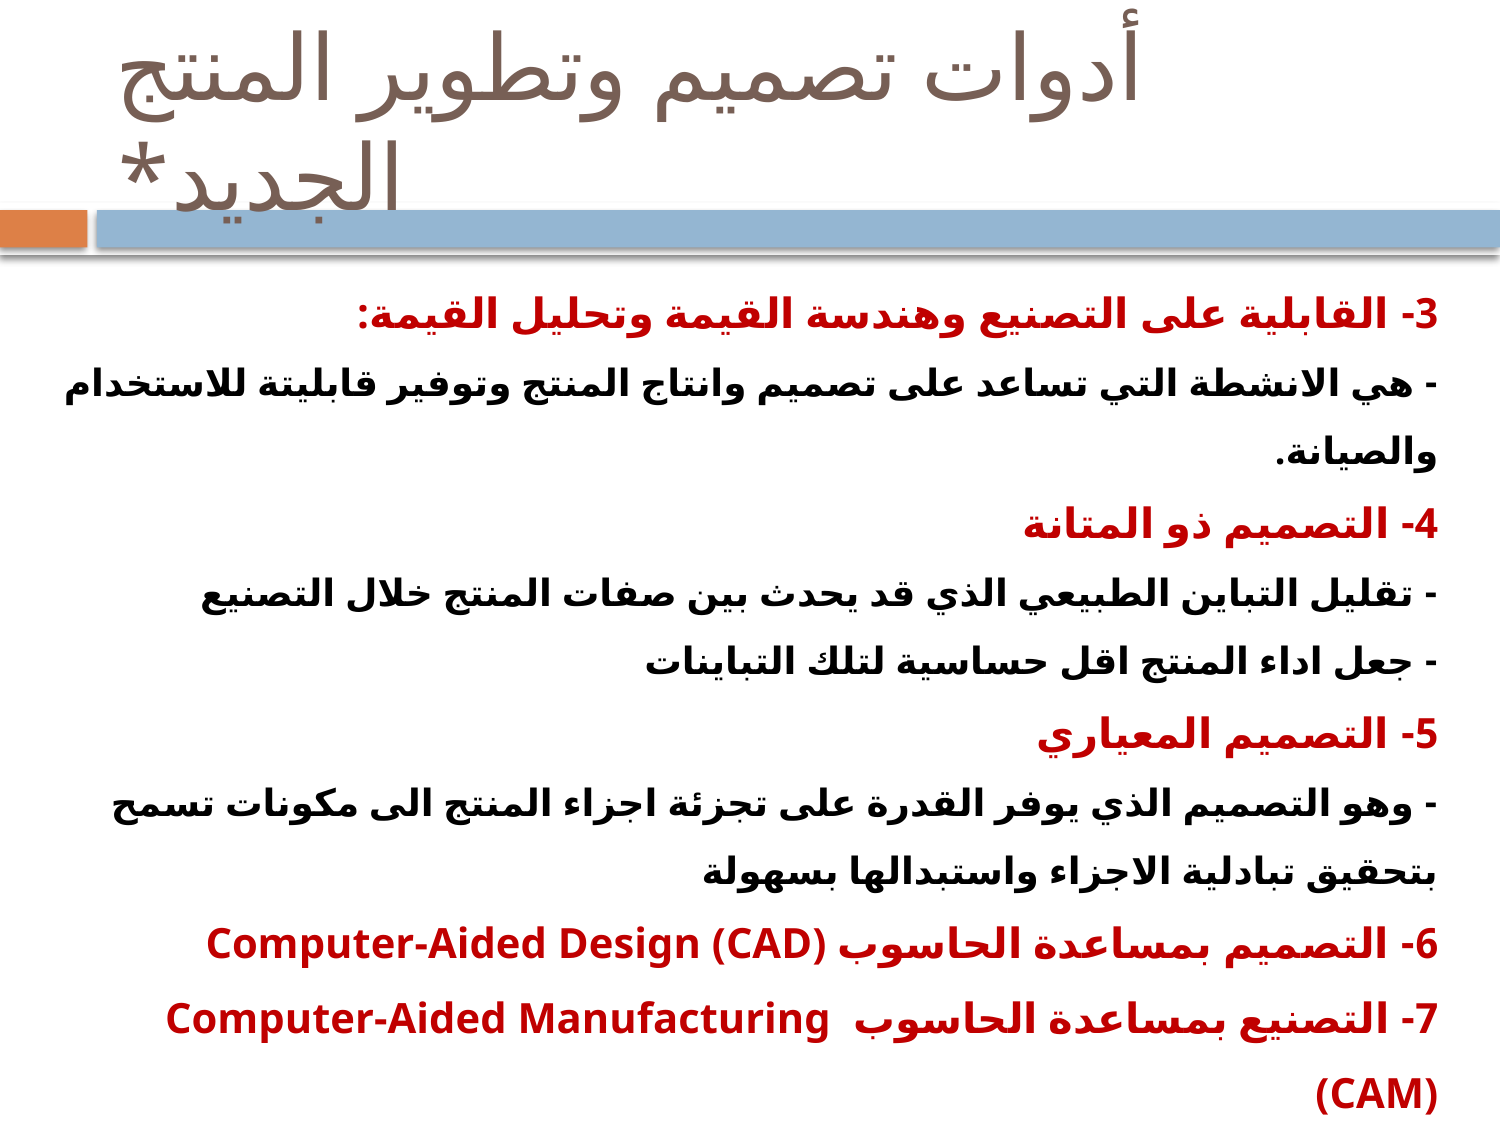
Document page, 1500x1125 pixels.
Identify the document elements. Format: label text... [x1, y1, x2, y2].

title أدوات تصميم وتطوير المنتج الجديد* [100, 37, 1438, 200]
text_box 3- القابلية على التصنيع وهندسة القيمة وتحليل القيمة: - هي الانشطة التي تساعد على تصميم وانتاج المنتج وتوفير قابليتة للاستخدام والصيانة. 4- التصميم ذو المتانة - تقليل التباين الطبيعي الذي قد يحدث بين صفات المنتج خلال التصنيع - جعل اداء المنتج اقل حساسية لتلك التباينات 5- التصميم المعياري - وهو التصميم الذي يوفر القدرة على تجزئة اجزاء المنتج الى مكونات تسمح بتحقيق تبادلية الاجزاء واستبدالها بسهولة 6- التصميم بمساعدة الحاسوب Computer-Aided Design (CAD) 7- التصنيع بمساعدة الحاسوب Computer-Aided Manufacturing (CAM) [35, 254, 1454, 1125]
